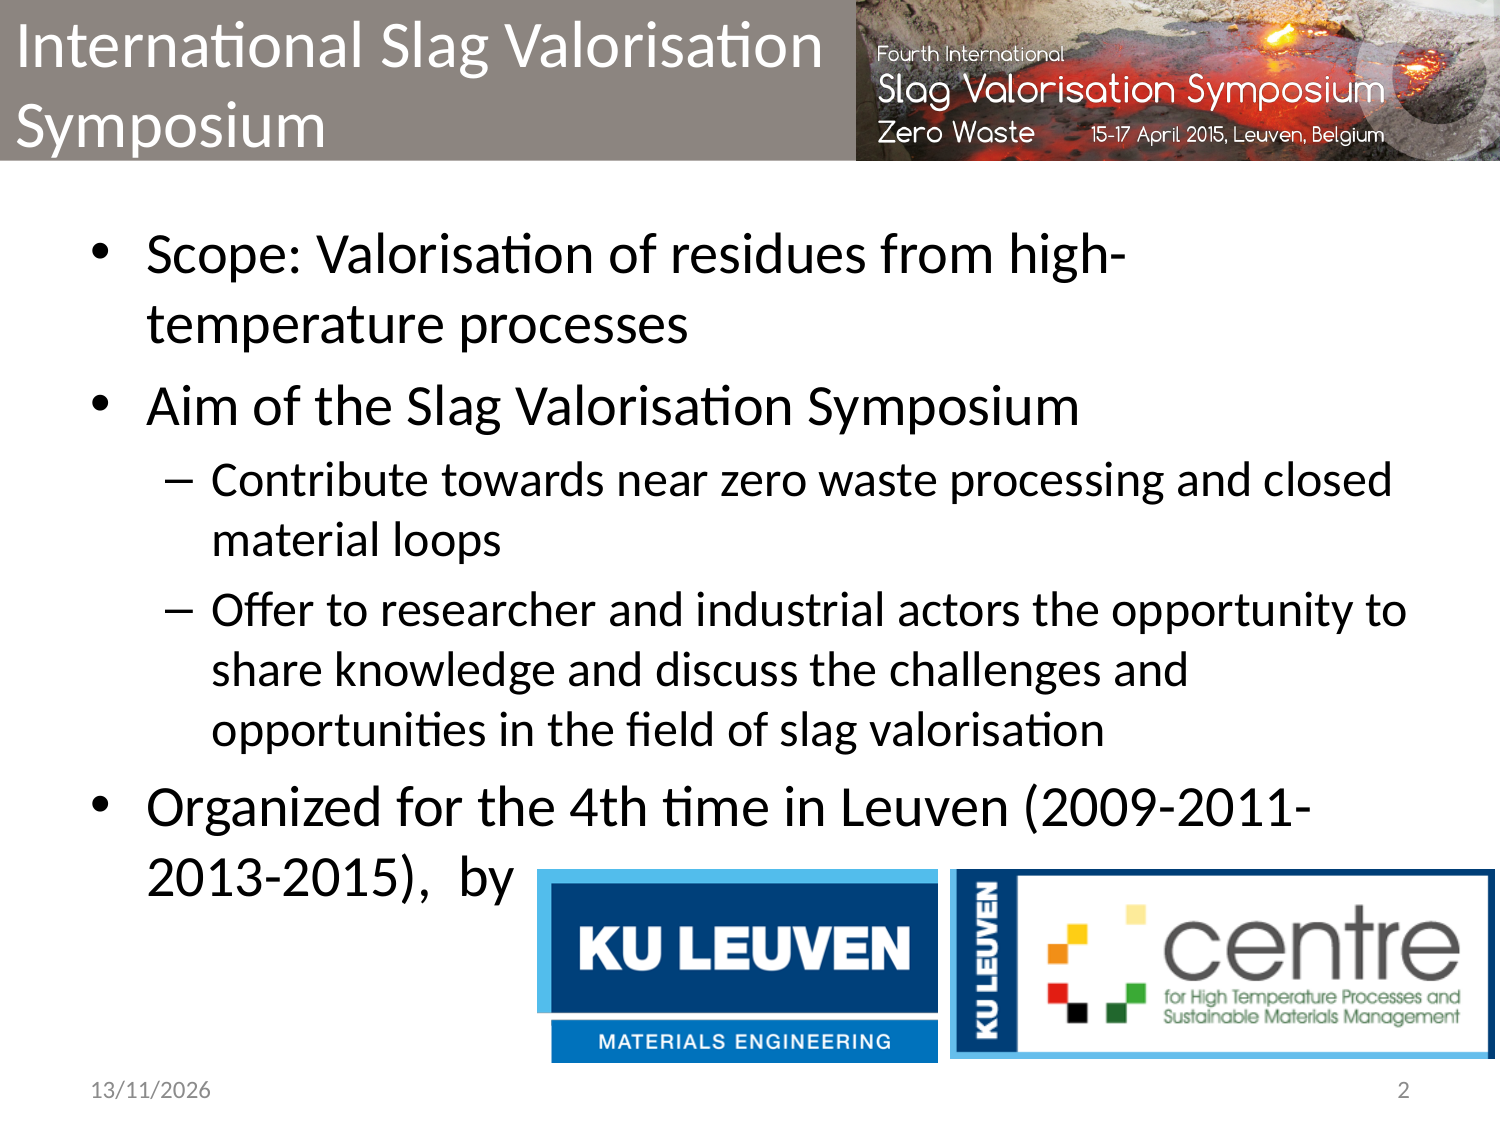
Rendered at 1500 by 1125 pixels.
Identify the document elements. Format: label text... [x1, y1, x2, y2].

picture [857, 0, 1500, 161]
picture [950, 869, 1495, 1059]
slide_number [75, 1058, 425, 1119]
list Scope: Valorisation of residues from high-temperature processes Aim of the Slag Valorisation Symposium Contribute towards near zero waste processing and closed material loops Offer to researcher and industrial actors the opportunity to share knowledge and discuss the challenges and opportunities in the field of slag valorisation Organized for the 4th time in Leuven (2009-2011-2013-2015), by [75, 208, 1425, 1047]
picture [537, 869, 939, 1064]
slide_number 2 [1074, 1066, 1425, 1119]
title International Slag Valorisation Symposium [0, 0, 857, 161]
